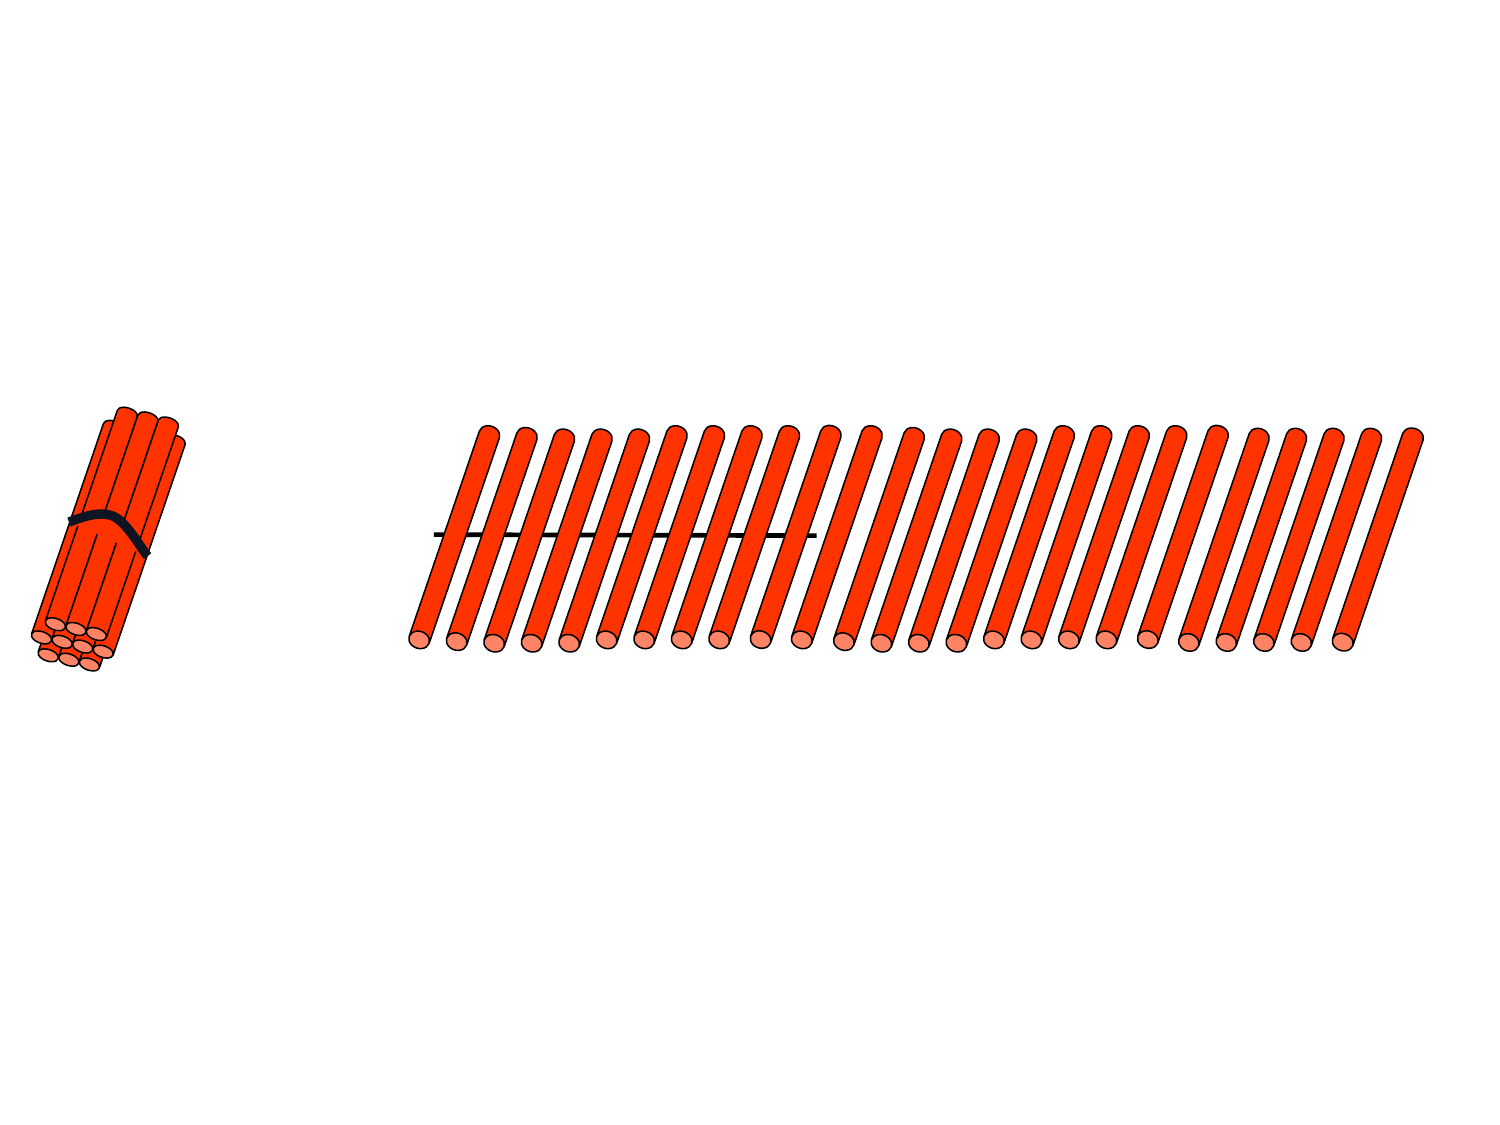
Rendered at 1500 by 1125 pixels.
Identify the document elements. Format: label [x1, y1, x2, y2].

text_box [946, 429, 1037, 652]
text_box [1137, 425, 1228, 649]
text_box [1096, 425, 1187, 649]
text_box [908, 429, 1000, 652]
text_box [1058, 425, 1150, 649]
text_box [66, 406, 151, 673]
text_box [871, 429, 962, 652]
text_box [983, 425, 1075, 649]
text_box [1291, 428, 1382, 652]
text_box [807, 425, 882, 648]
text_box [1216, 428, 1307, 652]
text_box [443, 419, 807, 658]
text_box [1253, 428, 1344, 652]
text_box [1178, 428, 1269, 652]
text_box [833, 427, 925, 651]
text_box [1332, 428, 1424, 651]
text_box [1021, 425, 1112, 649]
